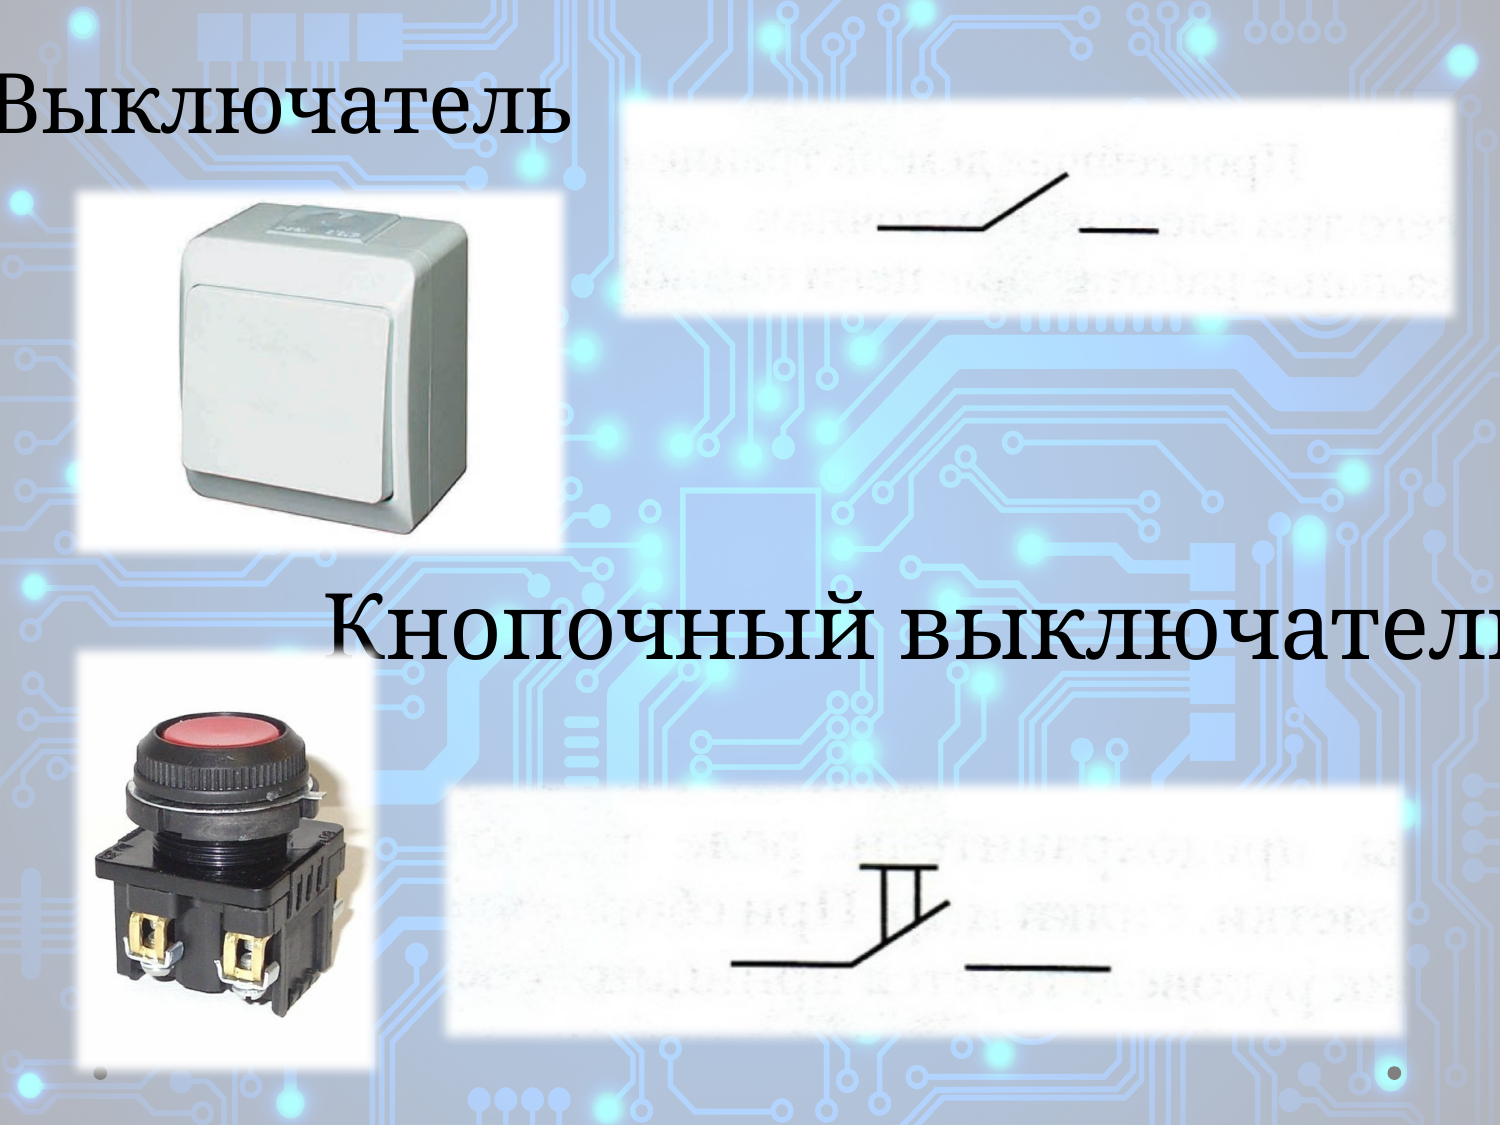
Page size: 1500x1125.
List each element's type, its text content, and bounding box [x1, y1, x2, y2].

picture [65, 640, 387, 1080]
text_box Выключатель [0, 42, 591, 158]
text_box Кнопочный выключатель [307, 560, 1500, 686]
picture [65, 180, 574, 563]
picture [611, 89, 1463, 327]
picture [435, 774, 1412, 1047]
